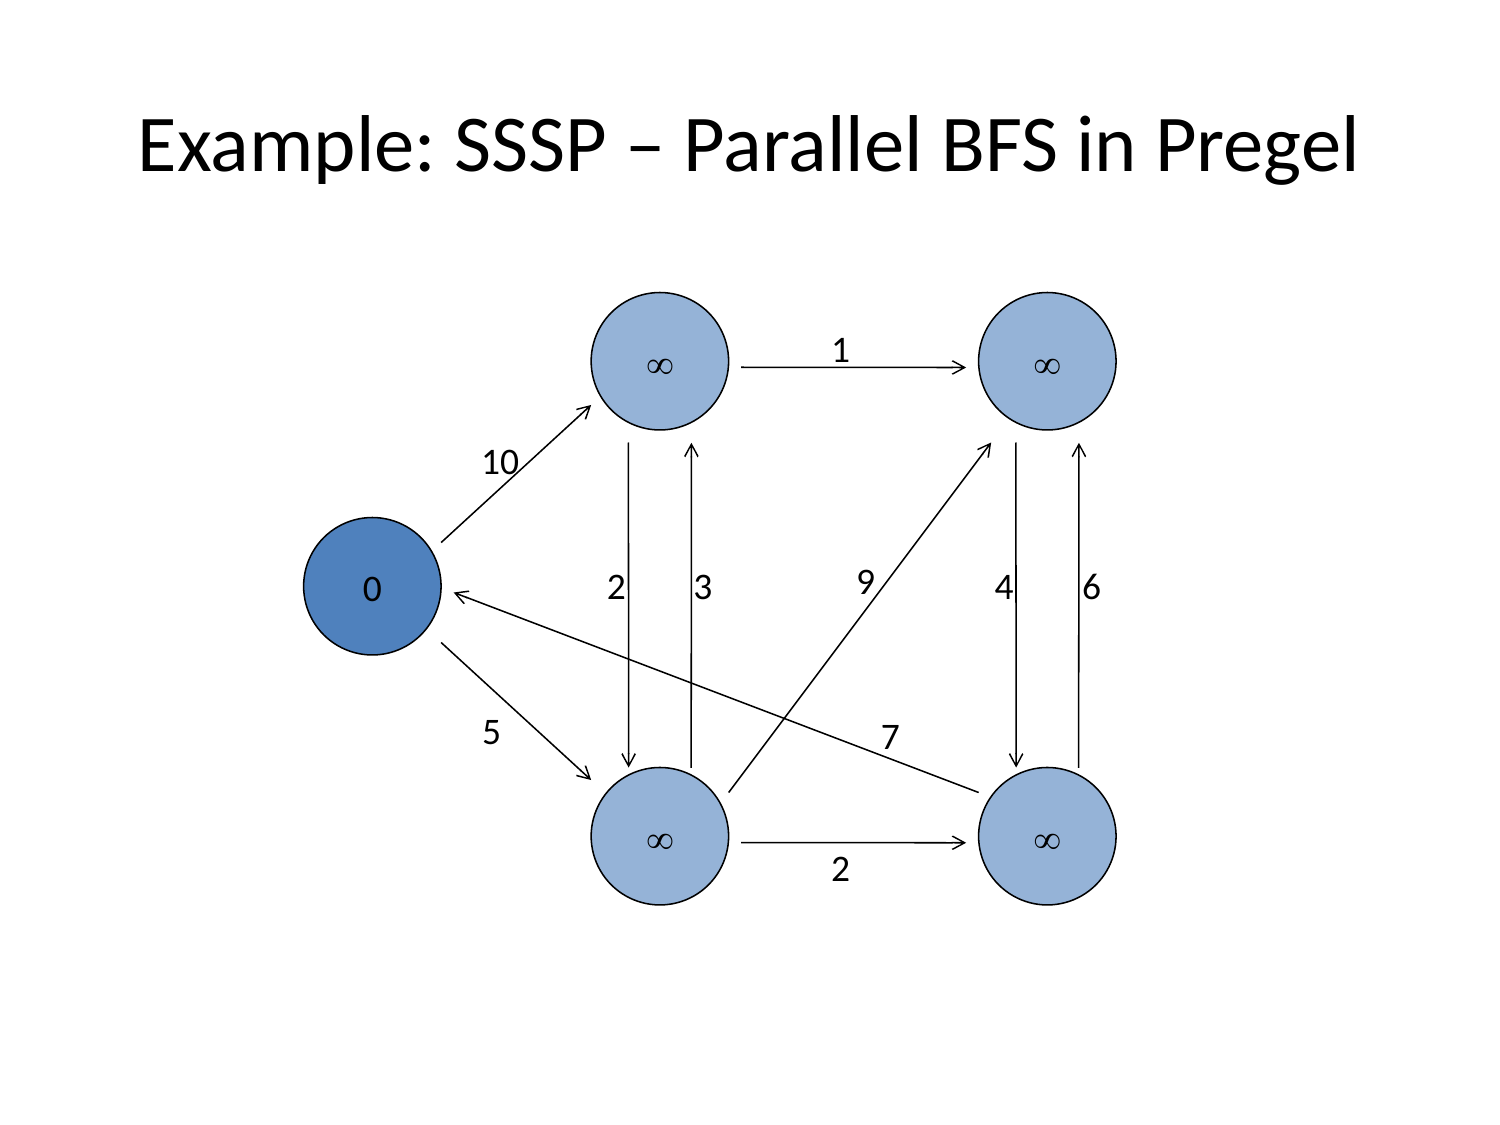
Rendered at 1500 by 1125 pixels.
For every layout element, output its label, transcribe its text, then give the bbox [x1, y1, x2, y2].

title Example: SSSP – Parallel BFS in Pregel [75, 45, 1425, 233]
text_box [303, 292, 1117, 906]
